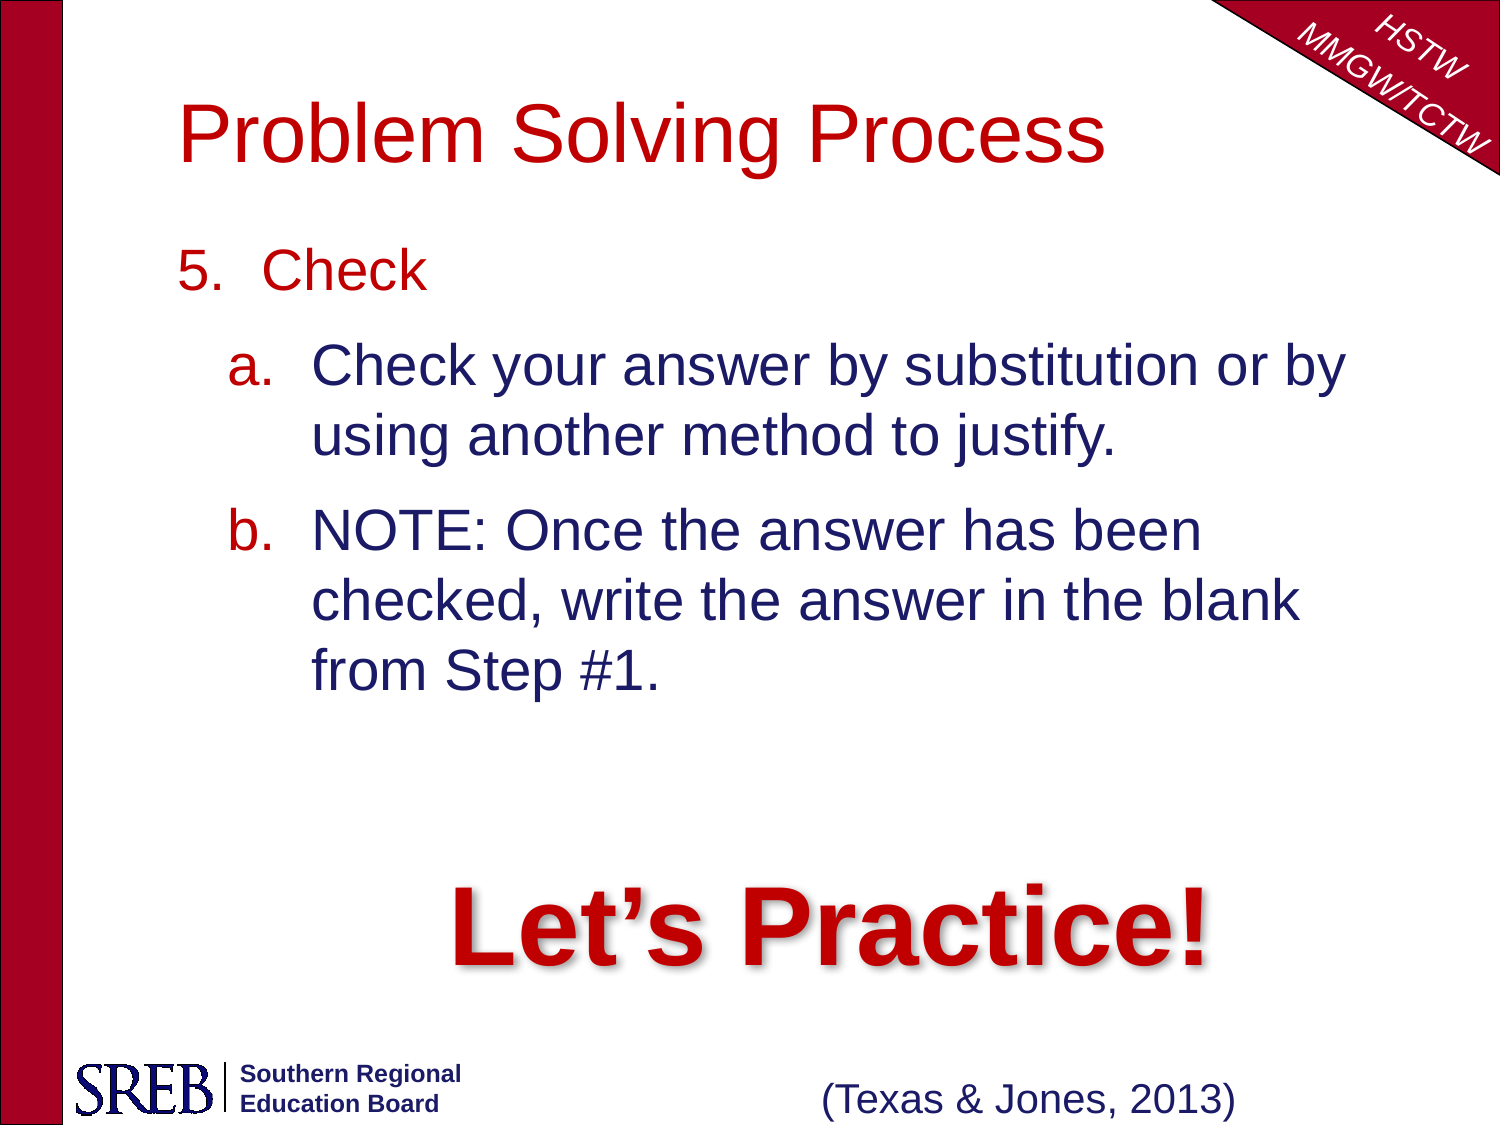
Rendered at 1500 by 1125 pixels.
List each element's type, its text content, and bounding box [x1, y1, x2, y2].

text_box (Texas & Jones, 2013) [806, 1064, 1421, 1125]
list Check Check your answer by substitution or by using another method to justify. NOTE: Once the answer has been checked, write the answer in the blank from Step #1. [162, 224, 1450, 800]
text_box Problem Solving Process [162, 71, 1325, 187]
text_box Let’s Practice! [162, 800, 1500, 1042]
